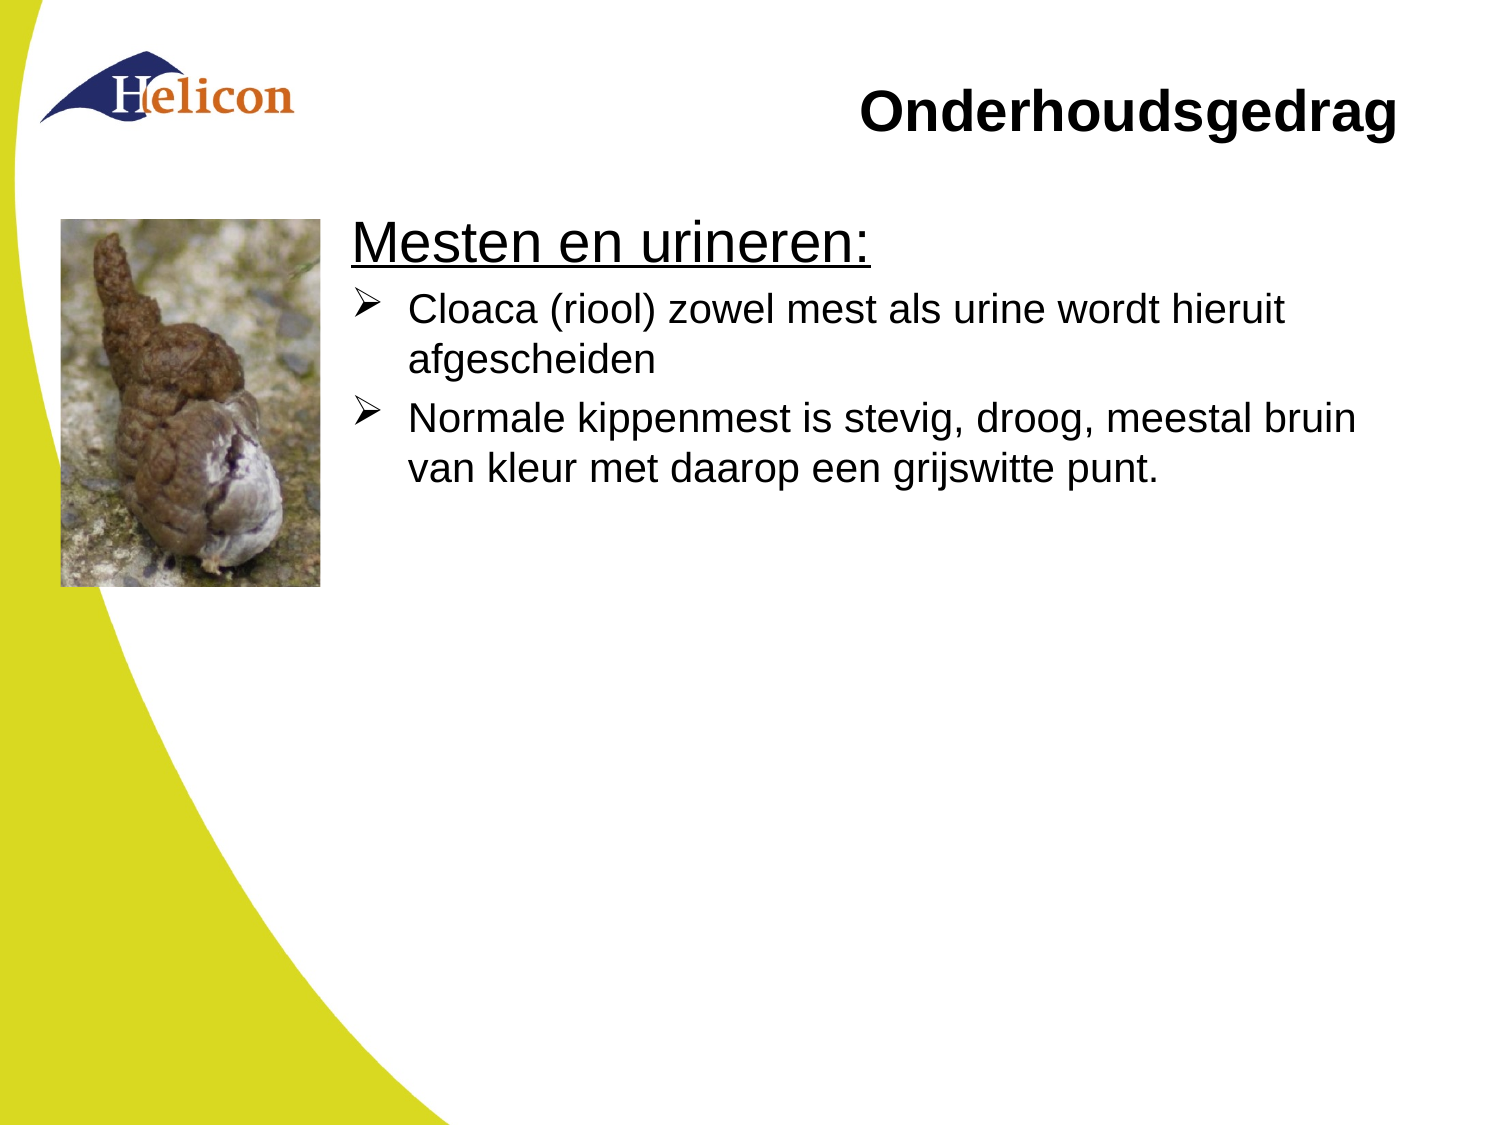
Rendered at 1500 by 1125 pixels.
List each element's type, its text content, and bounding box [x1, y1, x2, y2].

title Onderhoudsgedrag [324, 54, 1415, 161]
list Mesten en urineren: Cloaca (riool) zowel mest als urine wordt hieruit afgescheiden Normale kippenmest is stevig, droog, meestal bruin van kleur met daarop een grijswitte punt. [336, 196, 1425, 1005]
picture [0, 0, 1500, 1125]
